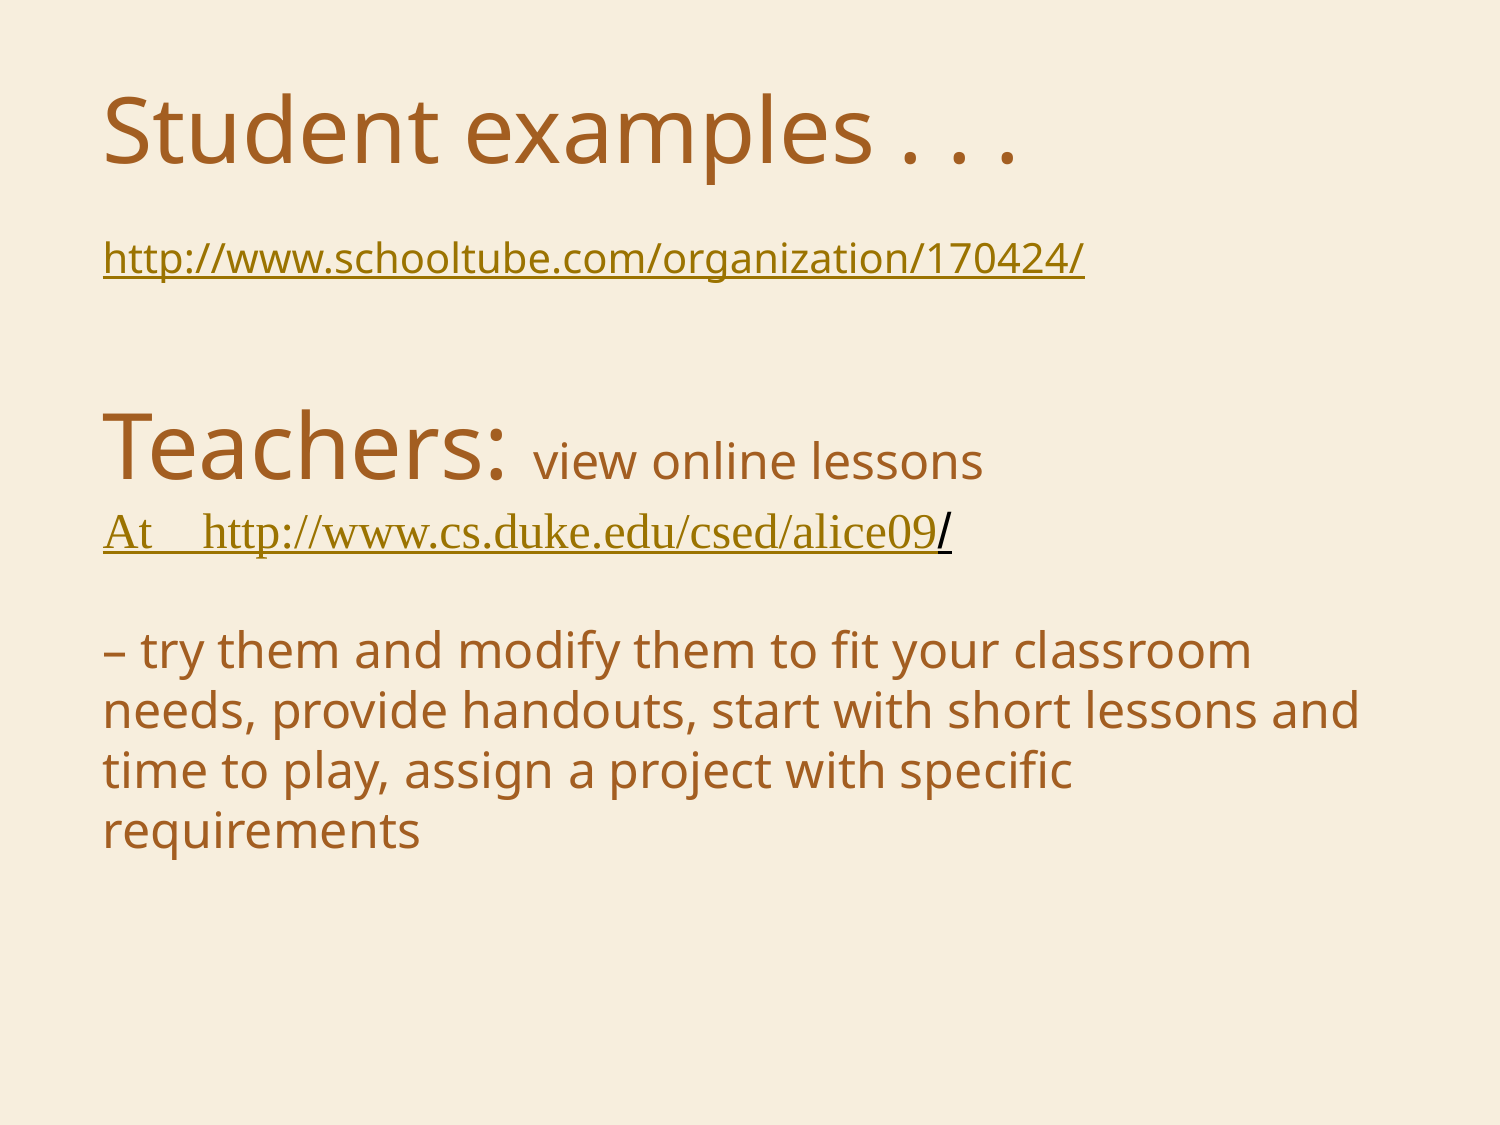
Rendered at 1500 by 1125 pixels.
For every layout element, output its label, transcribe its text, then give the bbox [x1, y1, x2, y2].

text_box Student examples . . . http://www.schooltube.com/organization/170424/ Teachers: view online lessons At http://www.cs.duke.edu/csed/alice09/ – try them and modify them to fit your classroom needs, provide handouts, start with short lessons and time to play, assign a project with specific requirements [87, 63, 1388, 866]
